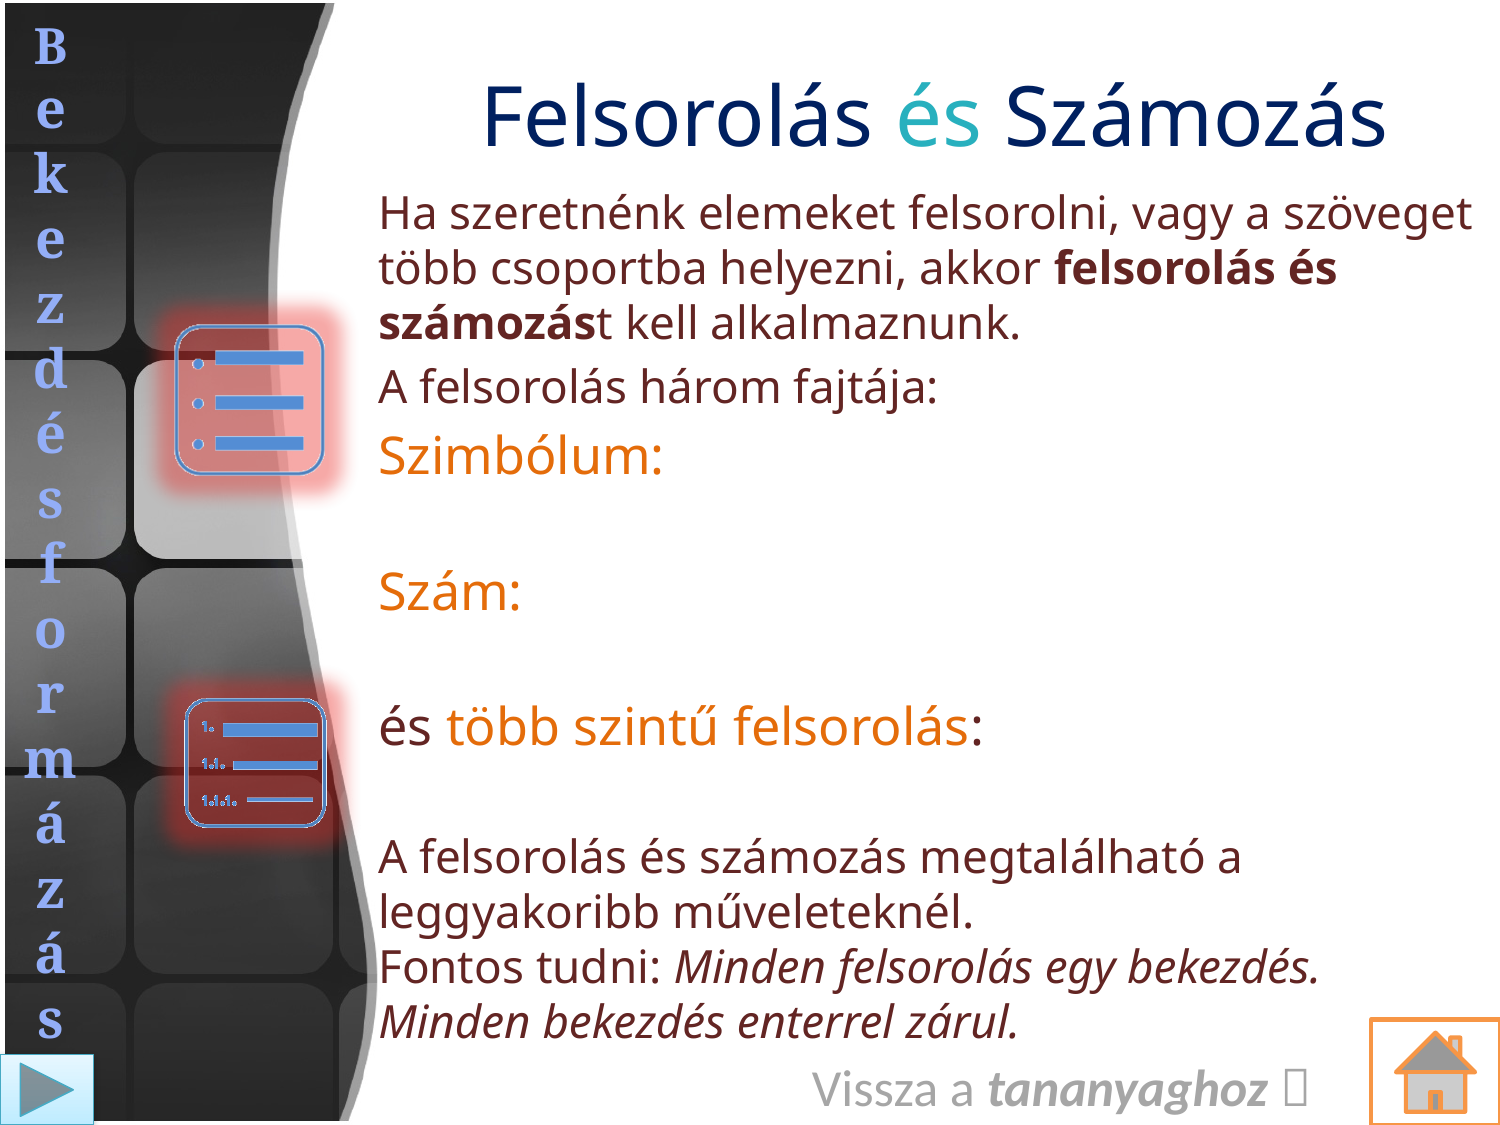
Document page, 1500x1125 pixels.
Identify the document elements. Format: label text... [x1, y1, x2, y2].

list Ha szeretnénk elemeket felsorolni, vagy a szöveget több csoportba helyezni, akkor felsorolás és számozást kell alkalmaznunk. A felsorolás három fajtája: Szimbólum: Szám: és több szintű felsorolás: A felsorolás és számozás megtalálható a leggyakoribb műveleteknél. Fontos tudni: Minden felsorolás egy bekezdés. Minden bekezdés enterrel zárul. [363, 175, 1500, 1059]
picture [0, 0, 1500, 1125]
text_box [1369, 1017, 1500, 1125]
text_box B e k e z d é s f o r m á z á s [0, 7, 107, 1057]
text_box [0, 1054, 94, 1125]
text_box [182, 515, 341, 669]
picture [168, 679, 341, 843]
text_box Vissza a tananyaghoz  [797, 1046, 1348, 1124]
title Felsorolás és Számozás [371, 18, 1498, 175]
